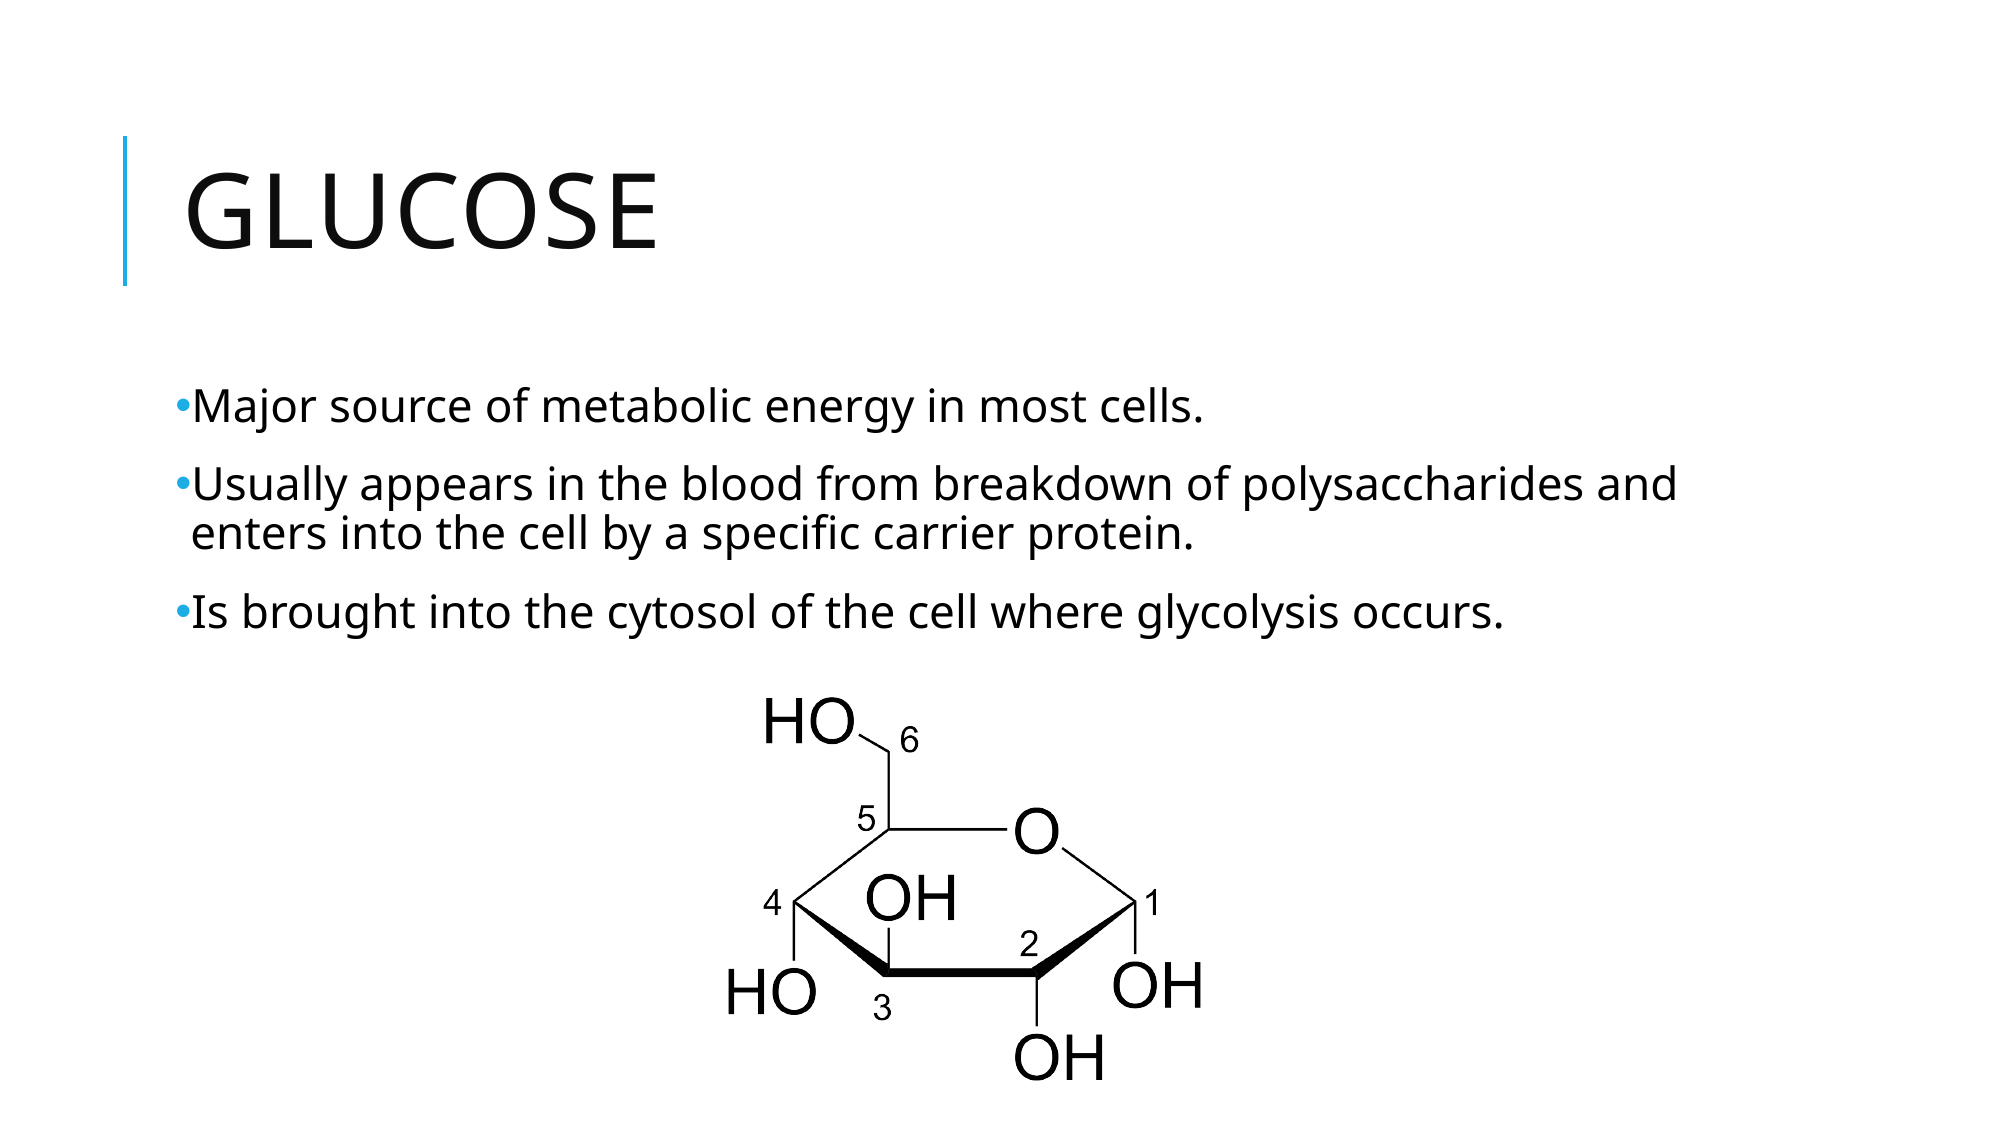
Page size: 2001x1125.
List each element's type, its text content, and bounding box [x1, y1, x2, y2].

picture [720, 693, 1210, 1083]
title Glucose [168, 96, 1763, 342]
list Major source of metabolic energy in most cells. Usually appears in the blood from breakdown of polysaccharides and enters into the cell by a specific carrier protein. Is brought into the cytosol of the cell where glycolysis occurs. [168, 375, 1763, 1035]
